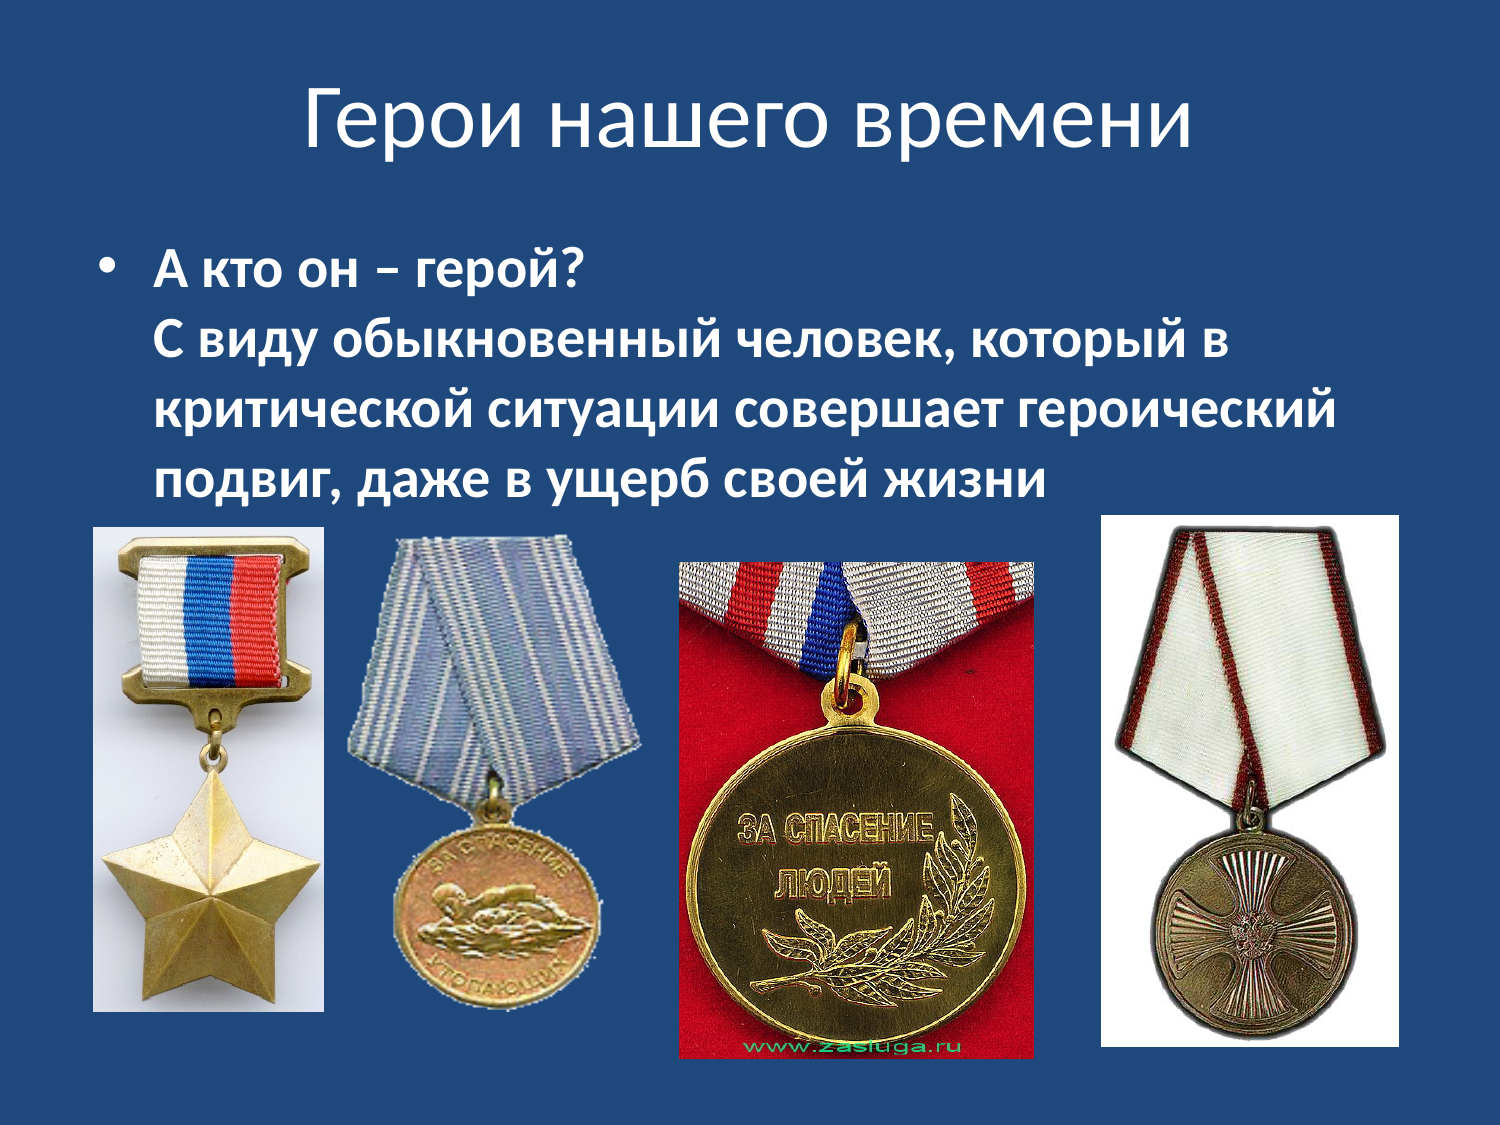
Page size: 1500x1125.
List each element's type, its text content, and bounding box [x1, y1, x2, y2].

title Герои нашего времени [75, 45, 1425, 176]
picture [339, 527, 648, 1012]
picture [93, 527, 324, 1012]
picture [679, 562, 1035, 1059]
picture [1101, 515, 1399, 1048]
list А кто он – герой? С виду обыкновенный человек, который в критической ситуации совершает героический подвиг, даже в ущерб своей жизни [82, 140, 1432, 942]
